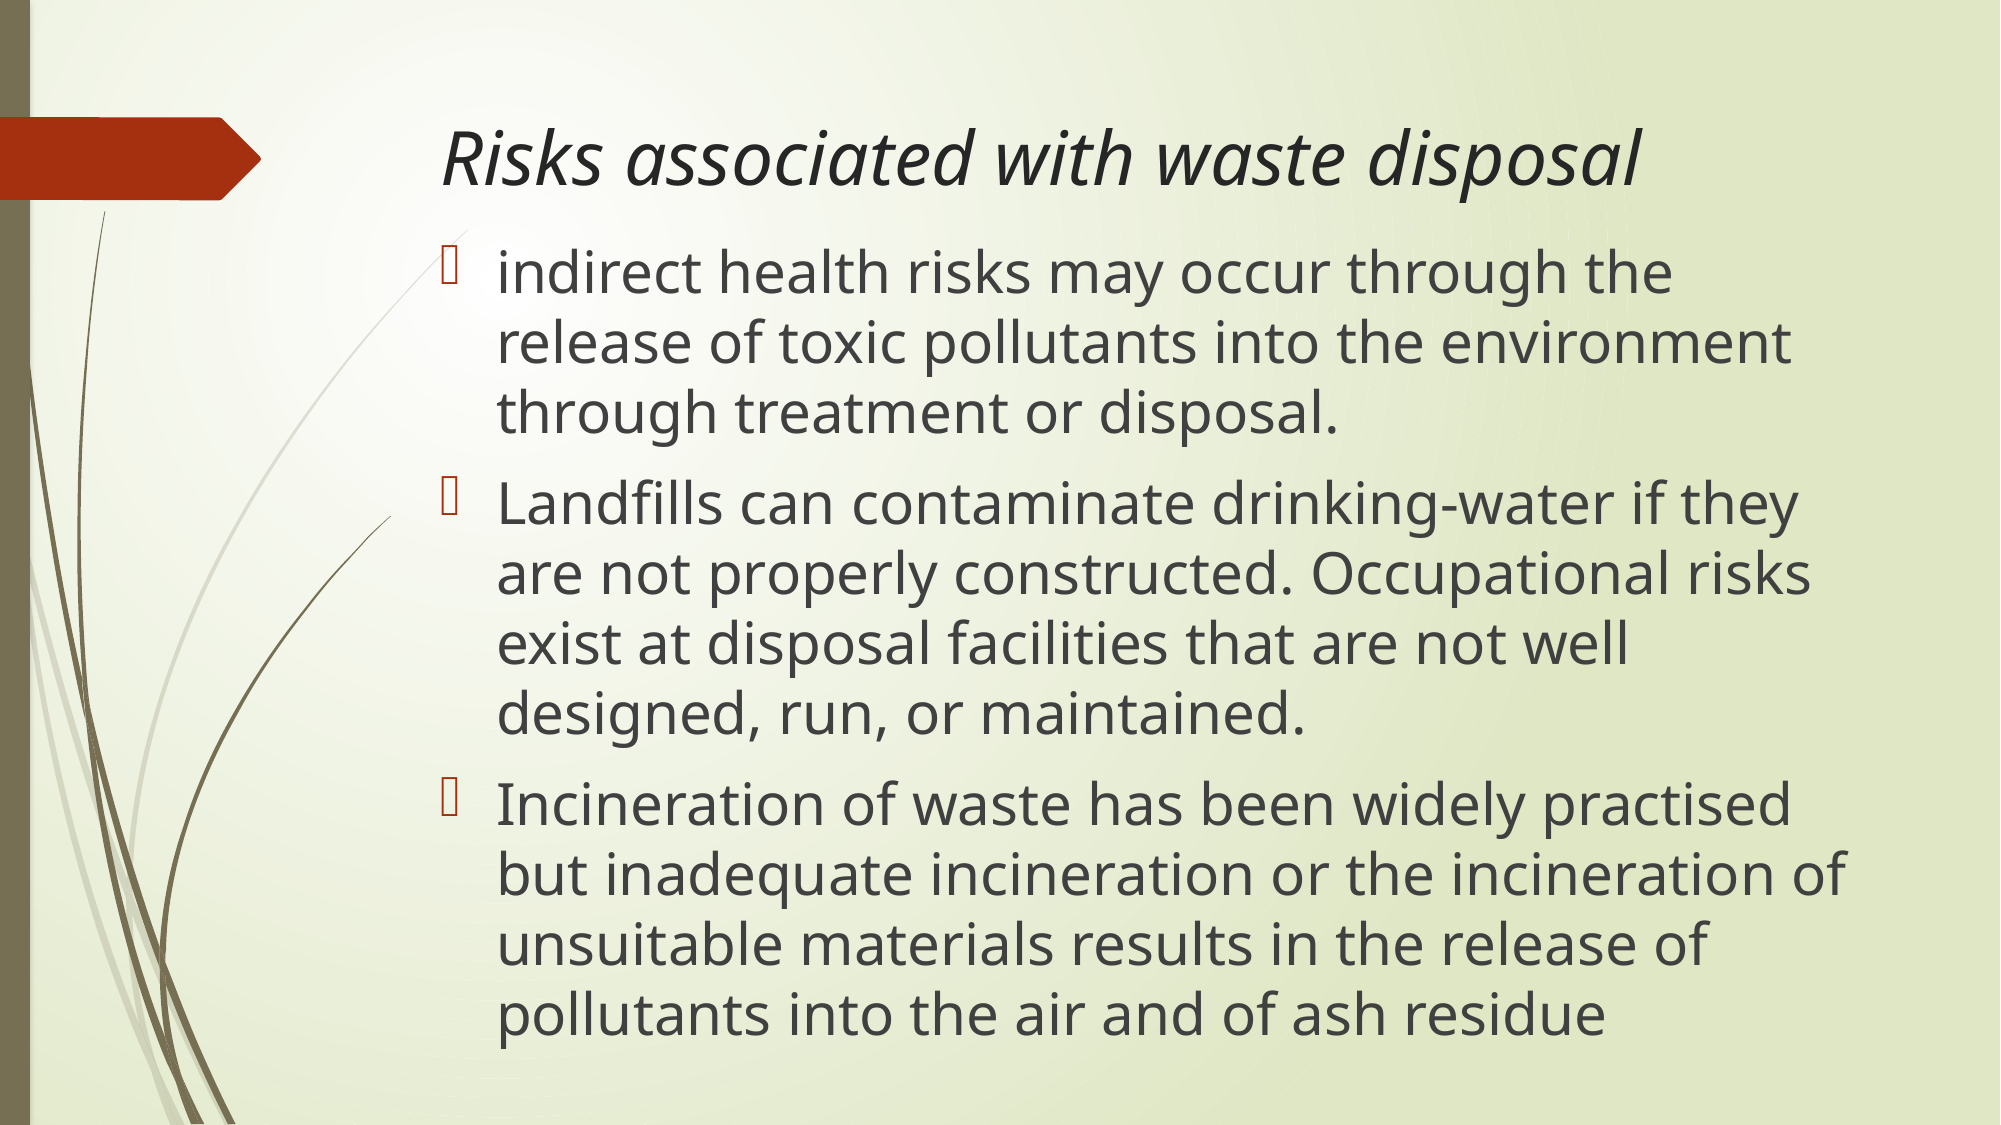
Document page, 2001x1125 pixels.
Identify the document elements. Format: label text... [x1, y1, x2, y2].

list indirect health risks may occur through the release of toxic pollutants into the environment through treatment or disposal. Landfills can contaminate drinking-water if they are not properly constructed. Occupational risks exist at disposal facilities that are not well designed, run, or maintained. Incineration of waste has been widely practised but inadequate incineration or the incineration of unsuitable materials results in the release of pollutants into the air and of ash residue [424, 228, 1888, 1095]
title Risks associated with waste disposal [425, 102, 1888, 228]
